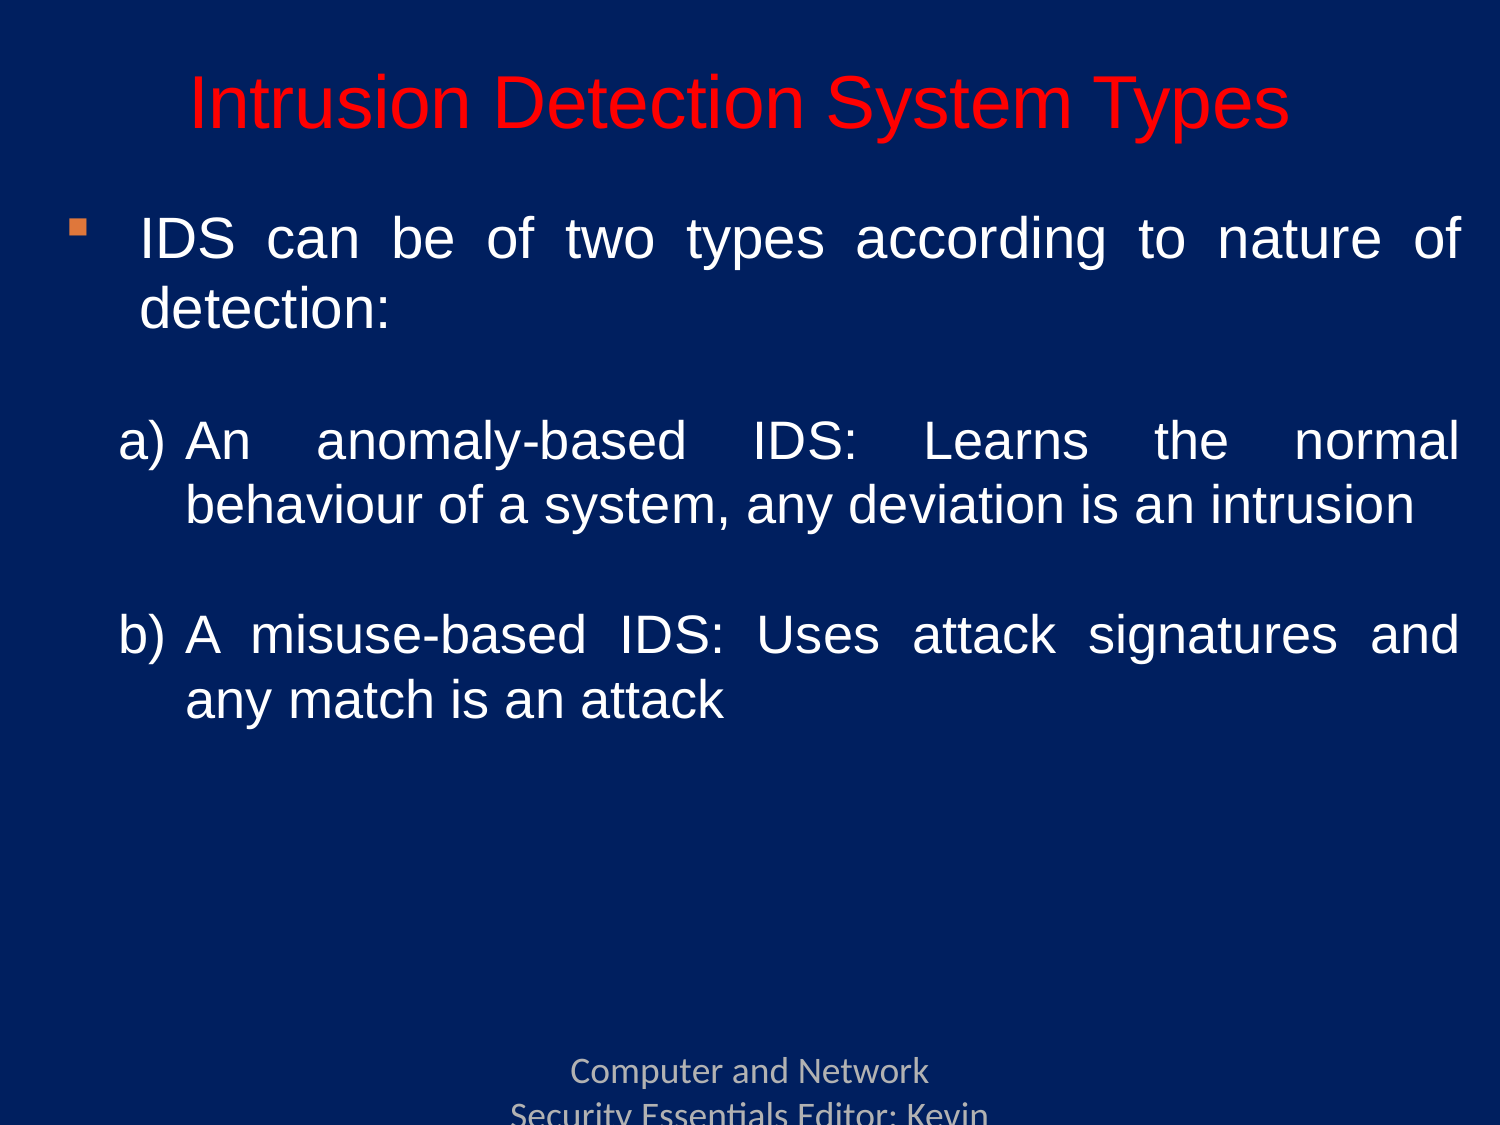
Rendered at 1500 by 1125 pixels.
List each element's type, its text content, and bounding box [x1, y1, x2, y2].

title Intrusion Detection System Types [44, 53, 1456, 145]
list IDS can be of two types according to nature of detection: An anomaly-based IDS: Learns the normal behaviour of a system, any deviation is an intrusion A misuse-based IDS: Uses attack signatures and any match is an attack [62, 200, 1463, 867]
footer Computer and Network Security Essentials Editor: Kevin Daimi Associate Editors: Guillermo Francia, Levent Ertaul, Luis H. Encinas, Eman El-Sheikh Published by Springer [510, 1046, 990, 1103]
